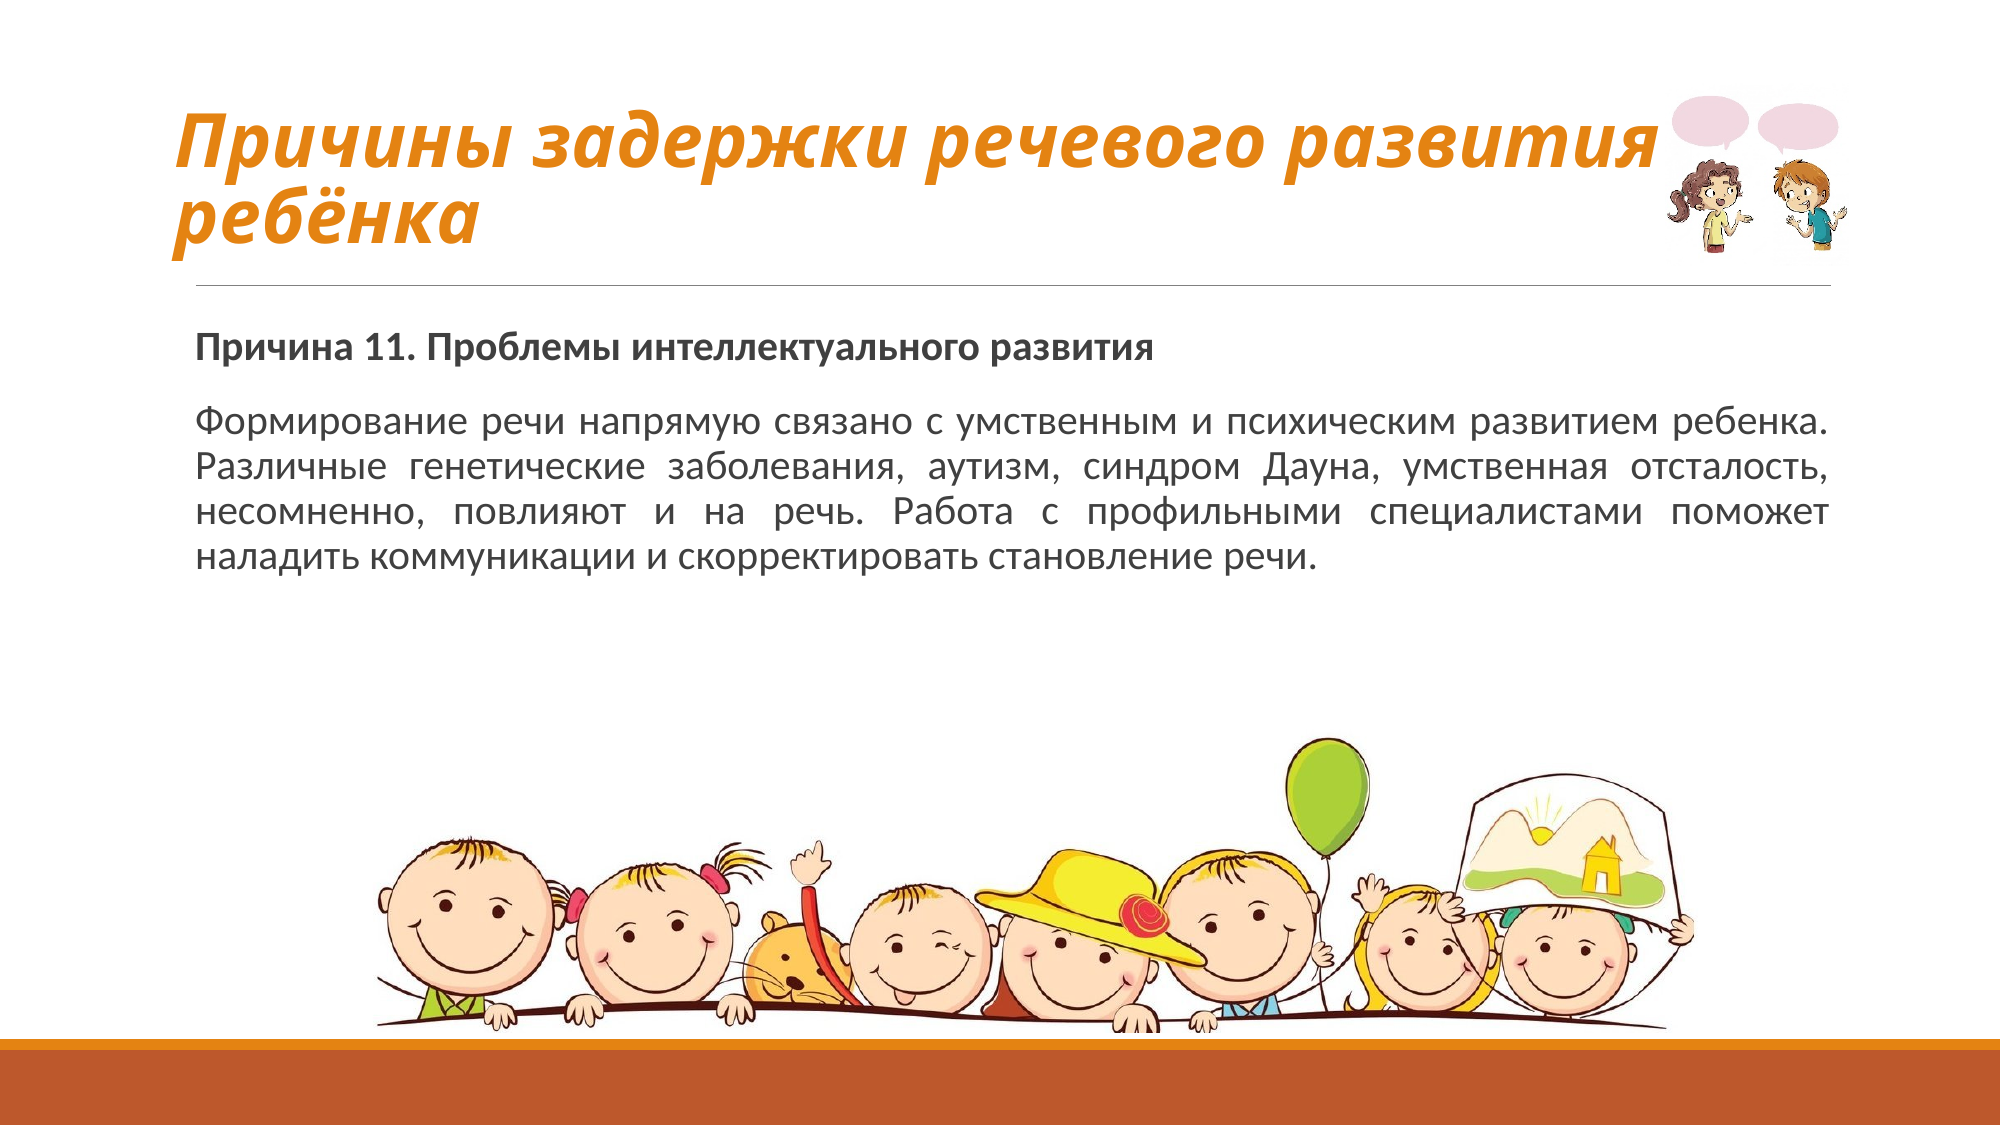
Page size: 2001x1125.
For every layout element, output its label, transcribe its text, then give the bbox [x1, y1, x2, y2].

title Причины задержки речевого развития ребёнка [159, 28, 1810, 267]
list Причина 11. Проблемы интеллектуального развития Формирование речи напрямую связано с умственным и психическим развитием ребенка. Различные генетические заболевания, аутизм, синдром Дауна, умственная отсталость, несомненно, повлияют и на речь. Работа с профильными специалистами поможет наладить коммуникации и скорректировать становление речи. [180, 316, 1830, 977]
picture [1665, 83, 1849, 267]
picture [319, 706, 1712, 1034]
